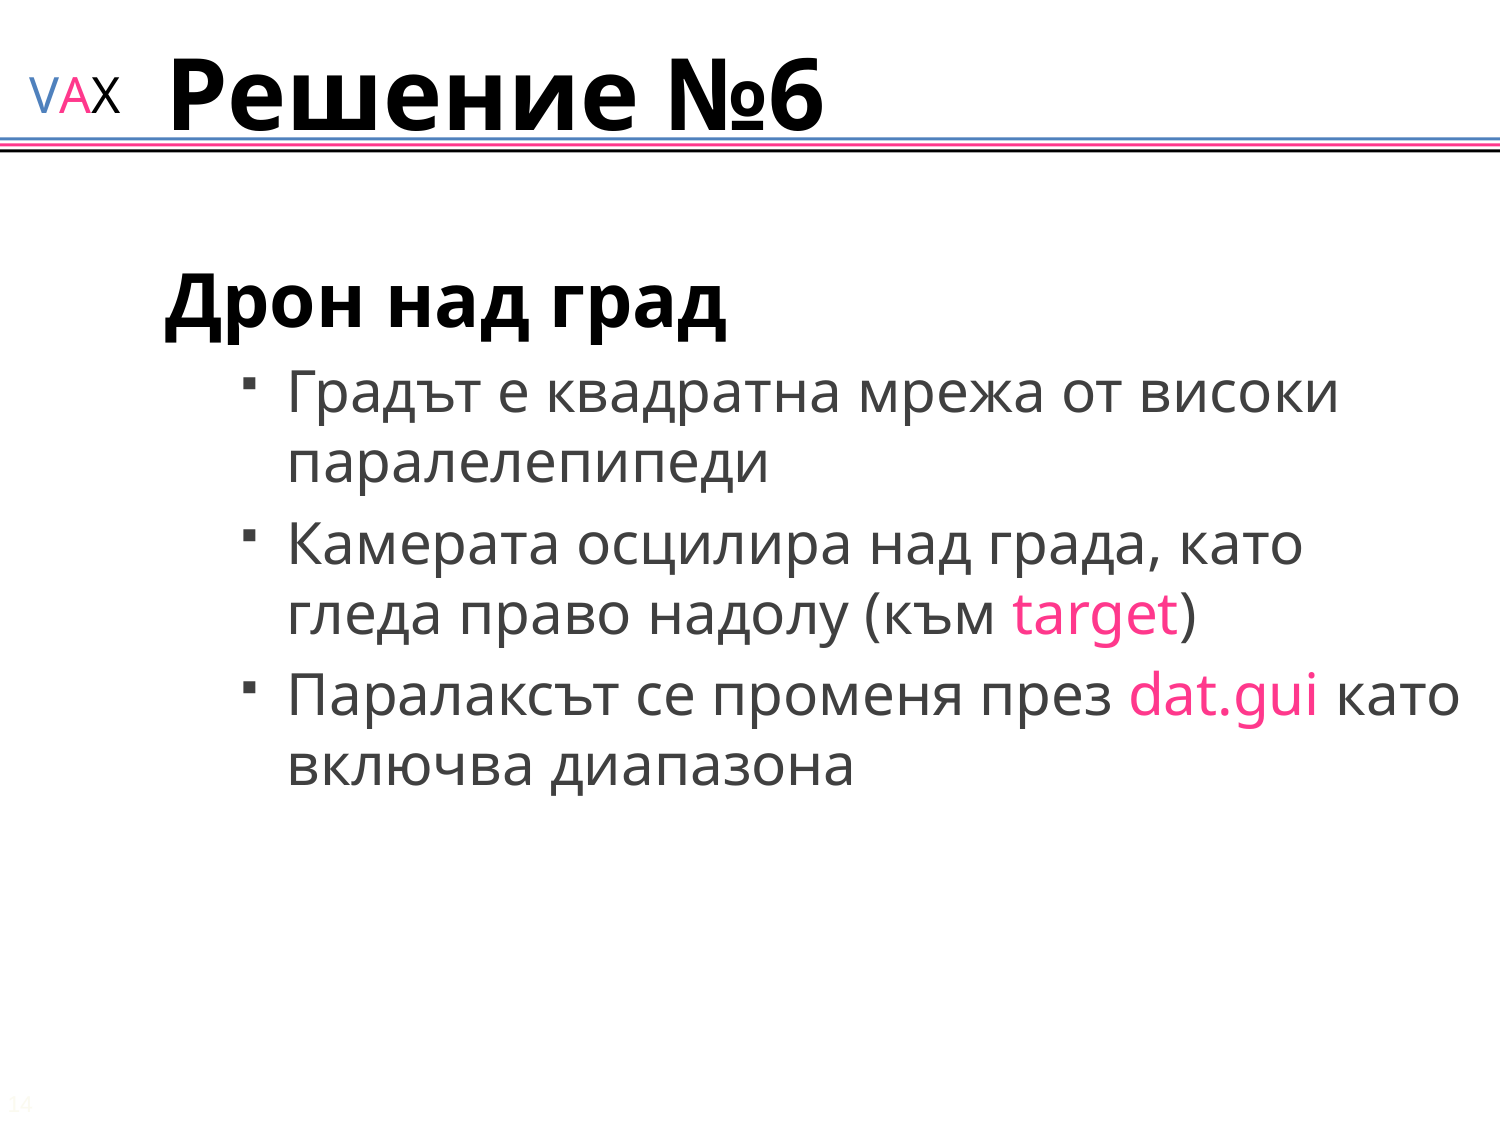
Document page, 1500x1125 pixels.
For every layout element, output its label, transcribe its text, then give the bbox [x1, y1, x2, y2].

title Решение №6 [0, 37, 1500, 144]
